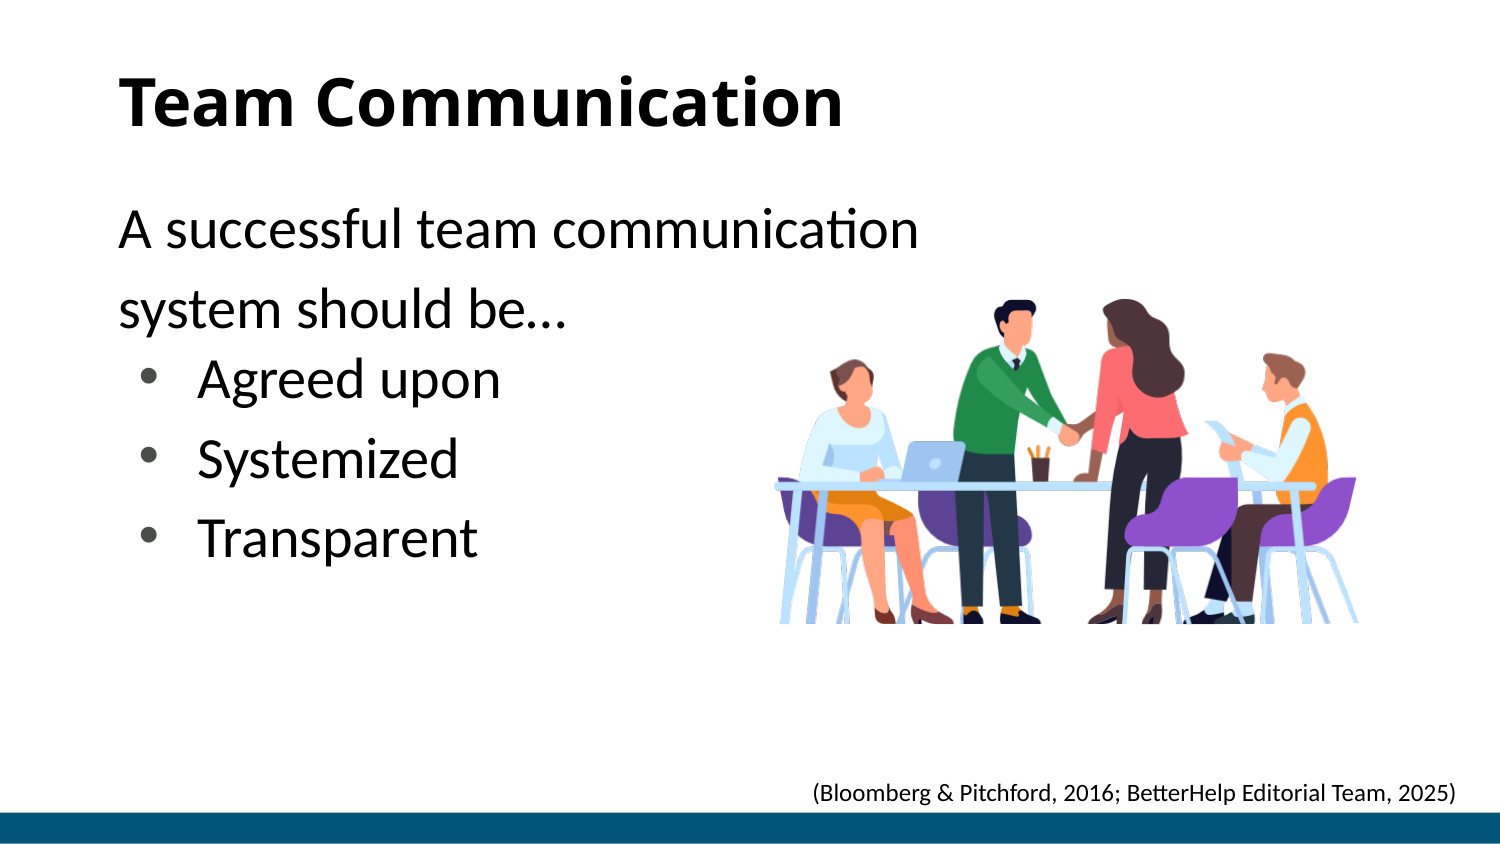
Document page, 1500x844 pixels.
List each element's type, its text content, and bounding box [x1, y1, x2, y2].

list A successful team communication system should be… Agreed upon Systemized Transparent [103, 180, 967, 726]
text_box (Bloomberg & Pitchford, 2016; BetterHelp Editorial Team, 2025) [149, 768, 1473, 844]
picture [774, 298, 1359, 625]
title Team Communication [103, 44, 1121, 180]
